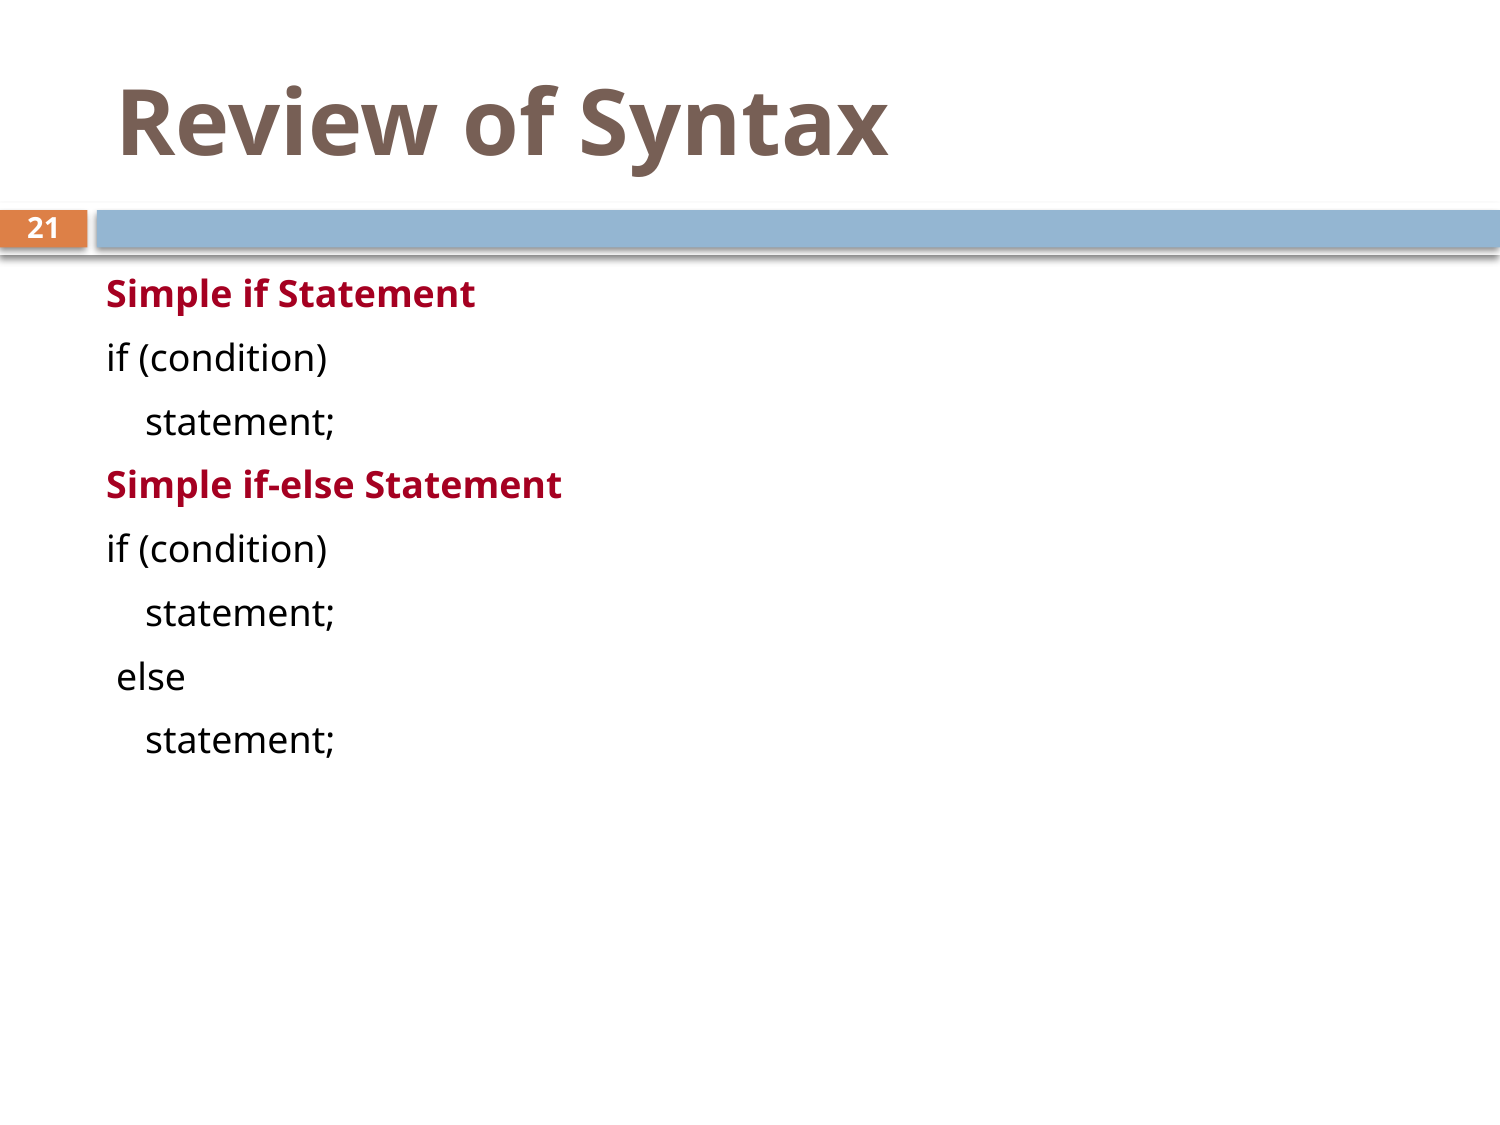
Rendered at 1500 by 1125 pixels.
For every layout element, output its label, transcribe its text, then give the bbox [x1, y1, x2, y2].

list Simple if Statement if (condition) statement; Simple if-else Statement if (condition) statement; else statement; [91, 262, 1500, 1125]
title Review of Syntax [100, 37, 1438, 200]
slide_number 21 [0, 208, 88, 249]
